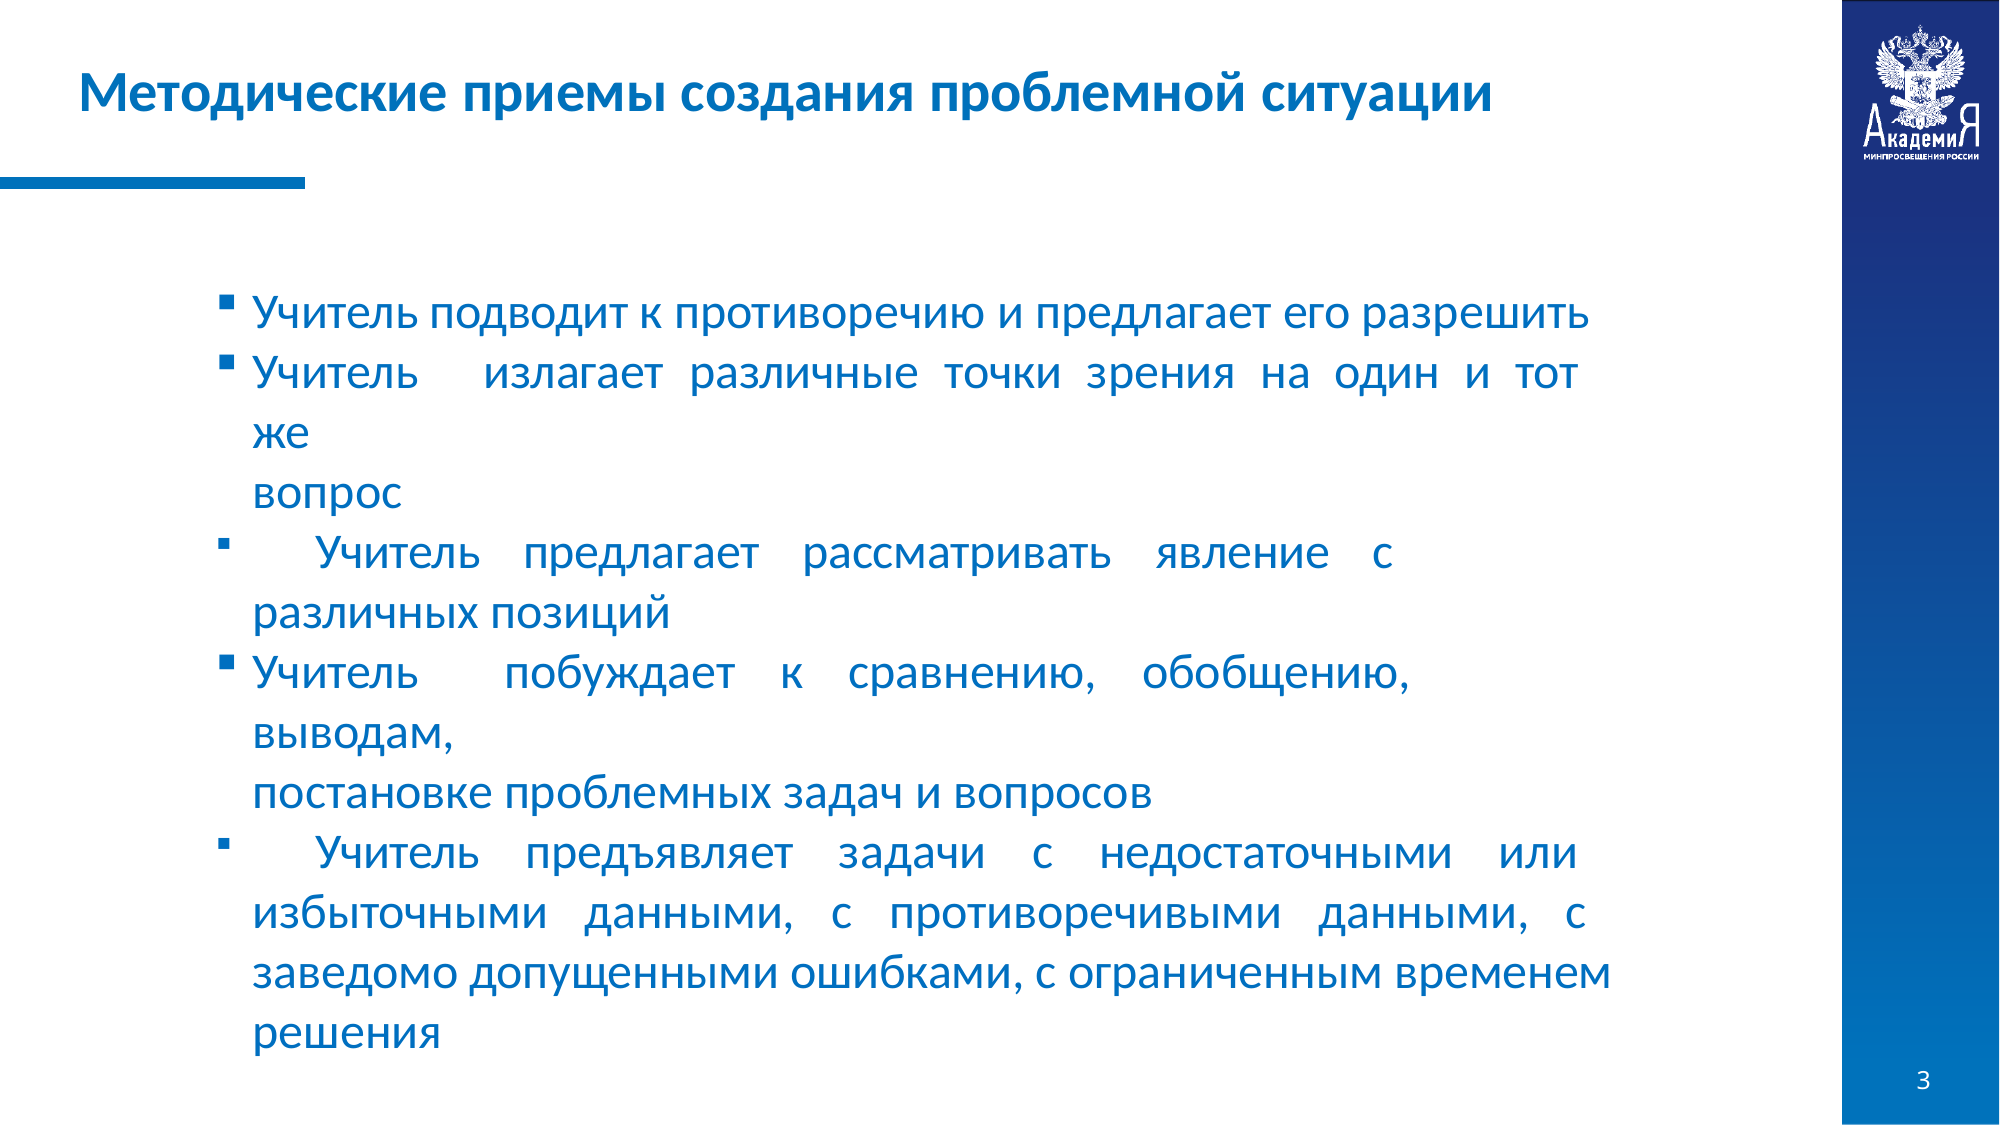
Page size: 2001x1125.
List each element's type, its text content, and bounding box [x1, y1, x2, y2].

slide_number 2 [1910, 1069, 1937, 1125]
text_box Учитель подводит к противоречию и предлагает его разрешить Учитель излагает различные точки зрения на один и тот же вопрос Учитель предлагает рассматривать явление с различных позиций Учитель побуждает к сравнению, обобщению, выводам, постановке проблемных задач и вопросов Учитель предъявляет задачи с недостаточными или избыточными данными, с противоречивыми данными, с заведомо допущенными ошибками, с ограниченным временем решения [213, 276, 1625, 1059]
title Методические приемы создания проблемной ситуации [76, 50, 1505, 241]
picture [1842, 0, 2000, 1125]
